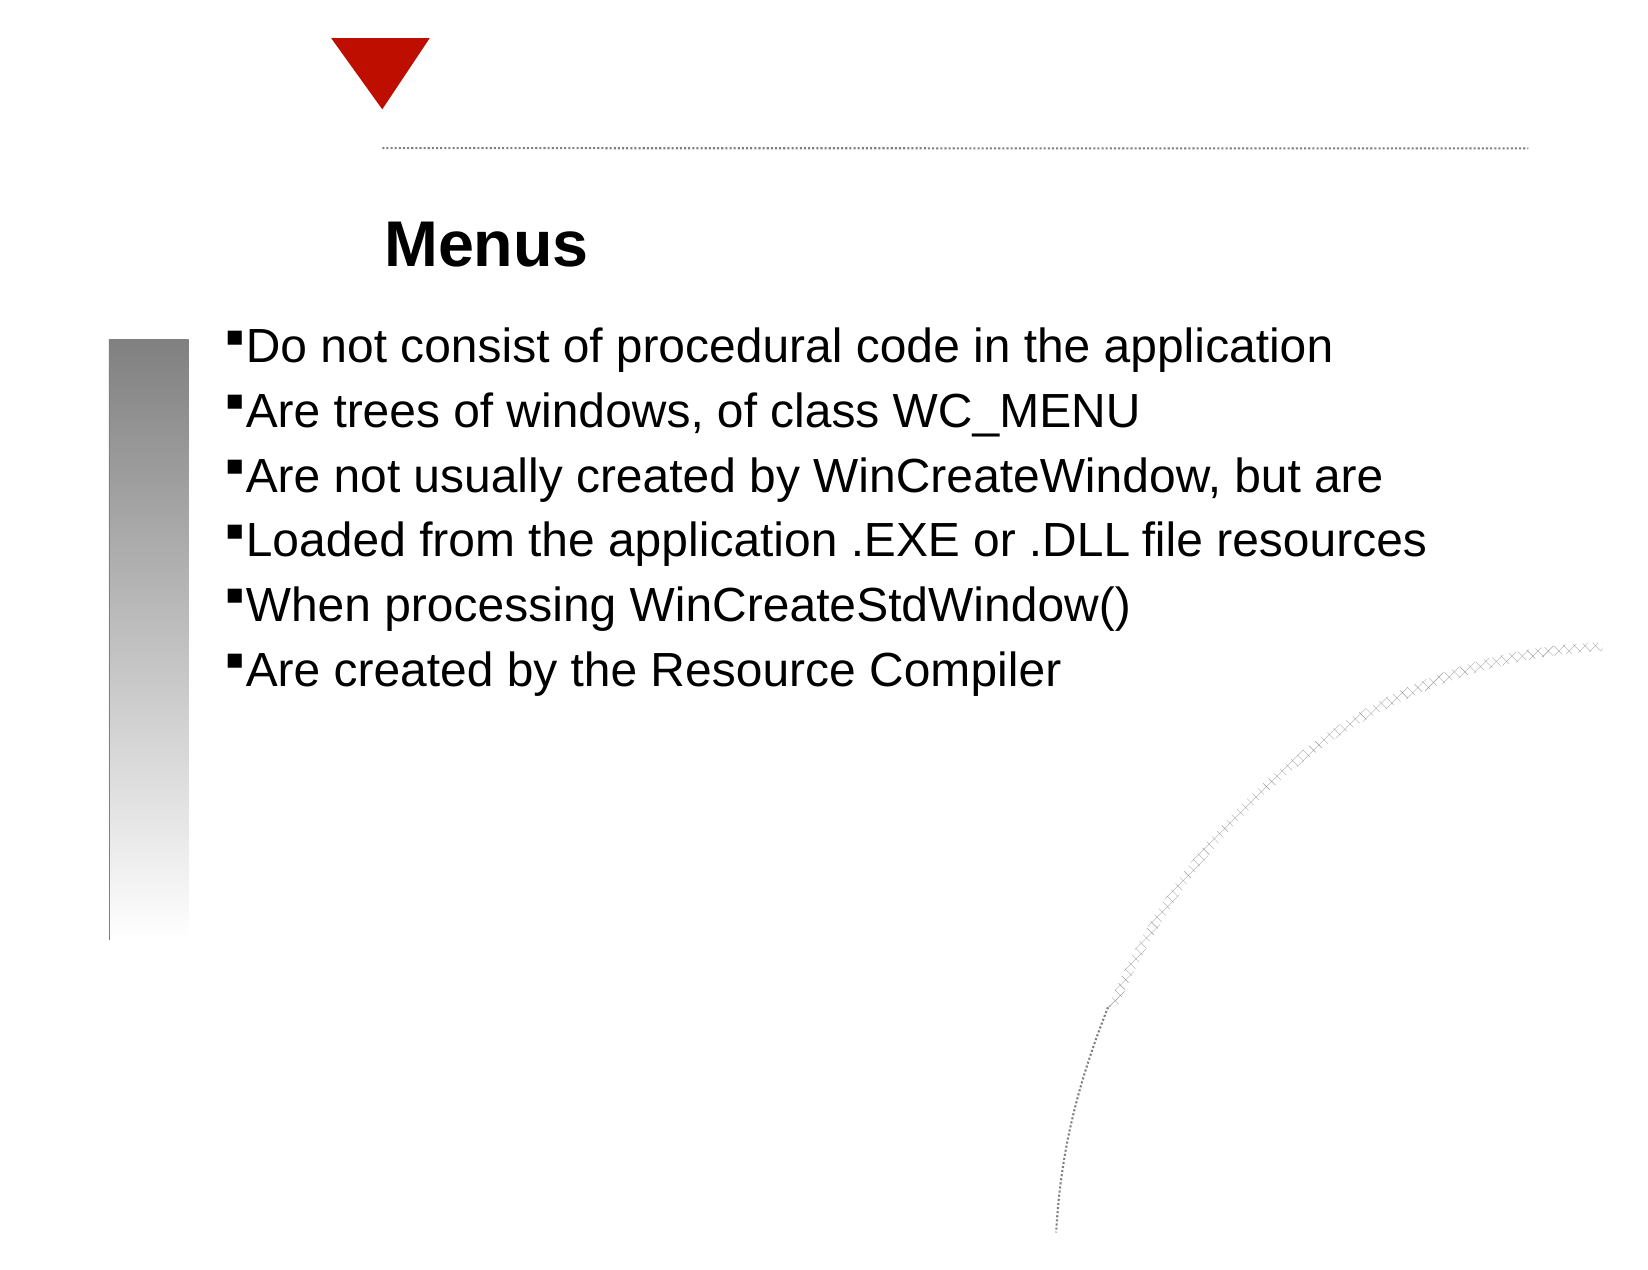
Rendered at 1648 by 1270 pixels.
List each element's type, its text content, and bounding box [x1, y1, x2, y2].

text_box Do not consist of procedural code in the application Are trees of windows, of class WC_MENU Are not usually created by WinCreateWindow, but are Loaded from the application .EXE or .DLL file resources When processing WinCreateStdWindow() Are created by the Resource Compiler [223, 315, 1531, 696]
text_box Menus [384, 202, 1538, 280]
